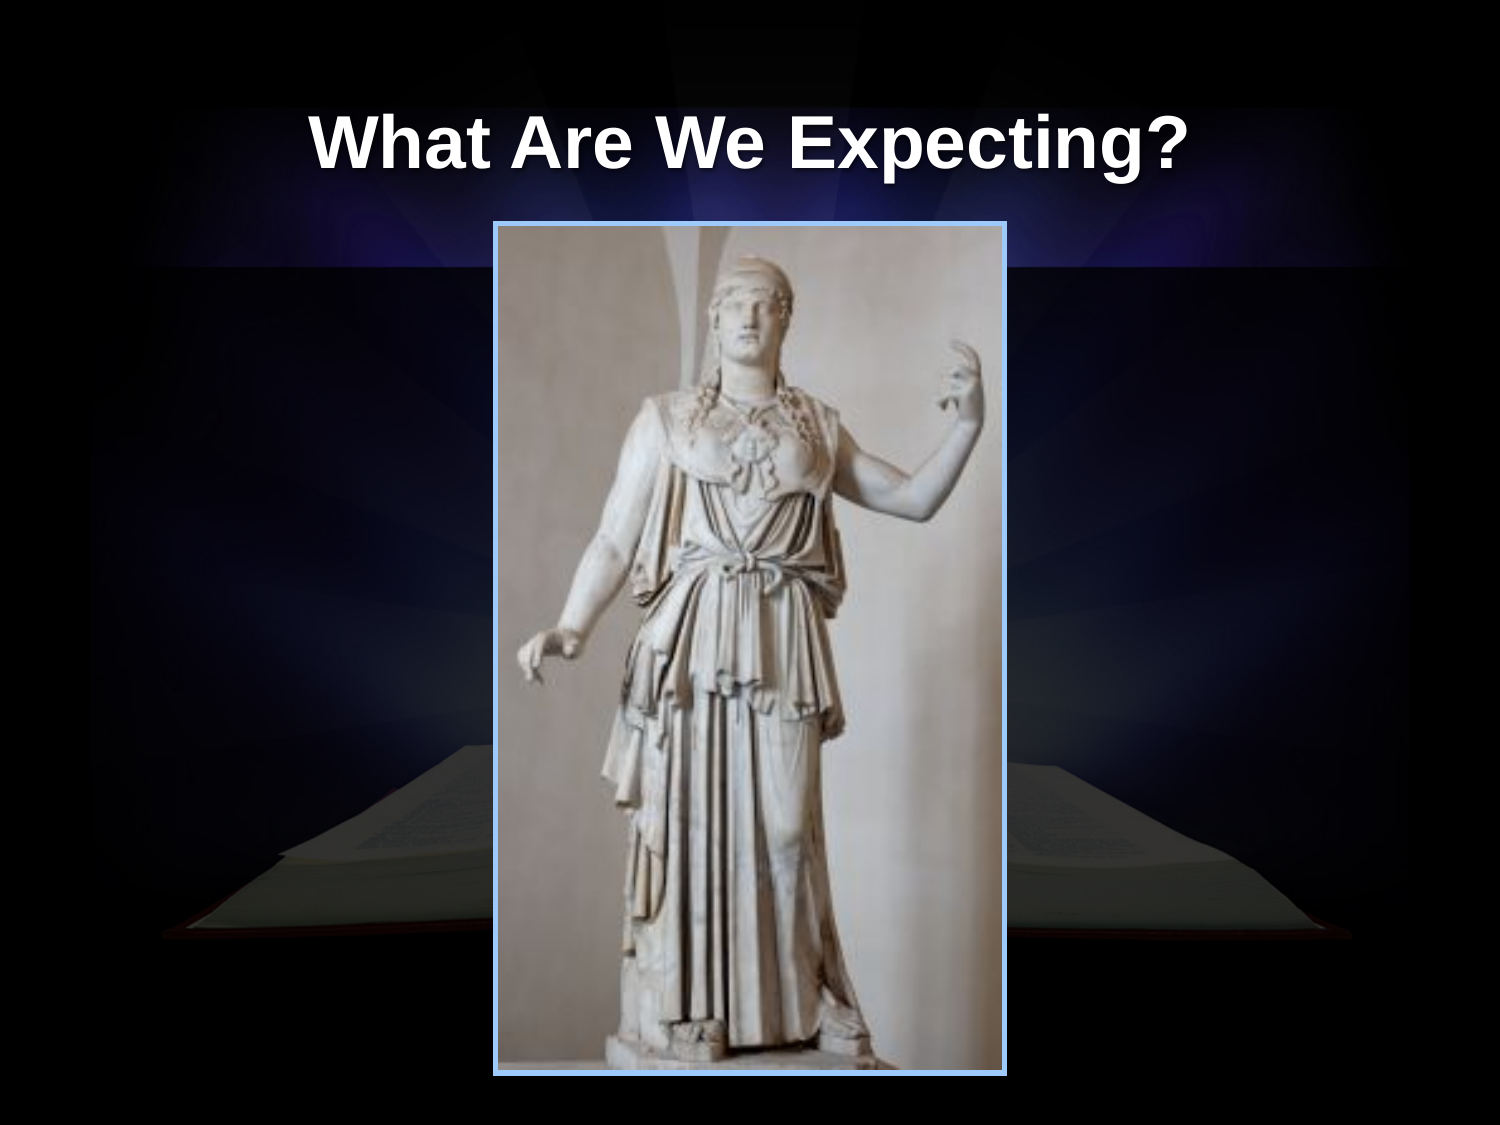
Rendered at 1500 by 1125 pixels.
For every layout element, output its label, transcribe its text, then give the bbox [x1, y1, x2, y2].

title What Are We Expecting? [74, 44, 1426, 233]
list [497, 226, 1003, 1071]
picture [0, 0, 1500, 1125]
